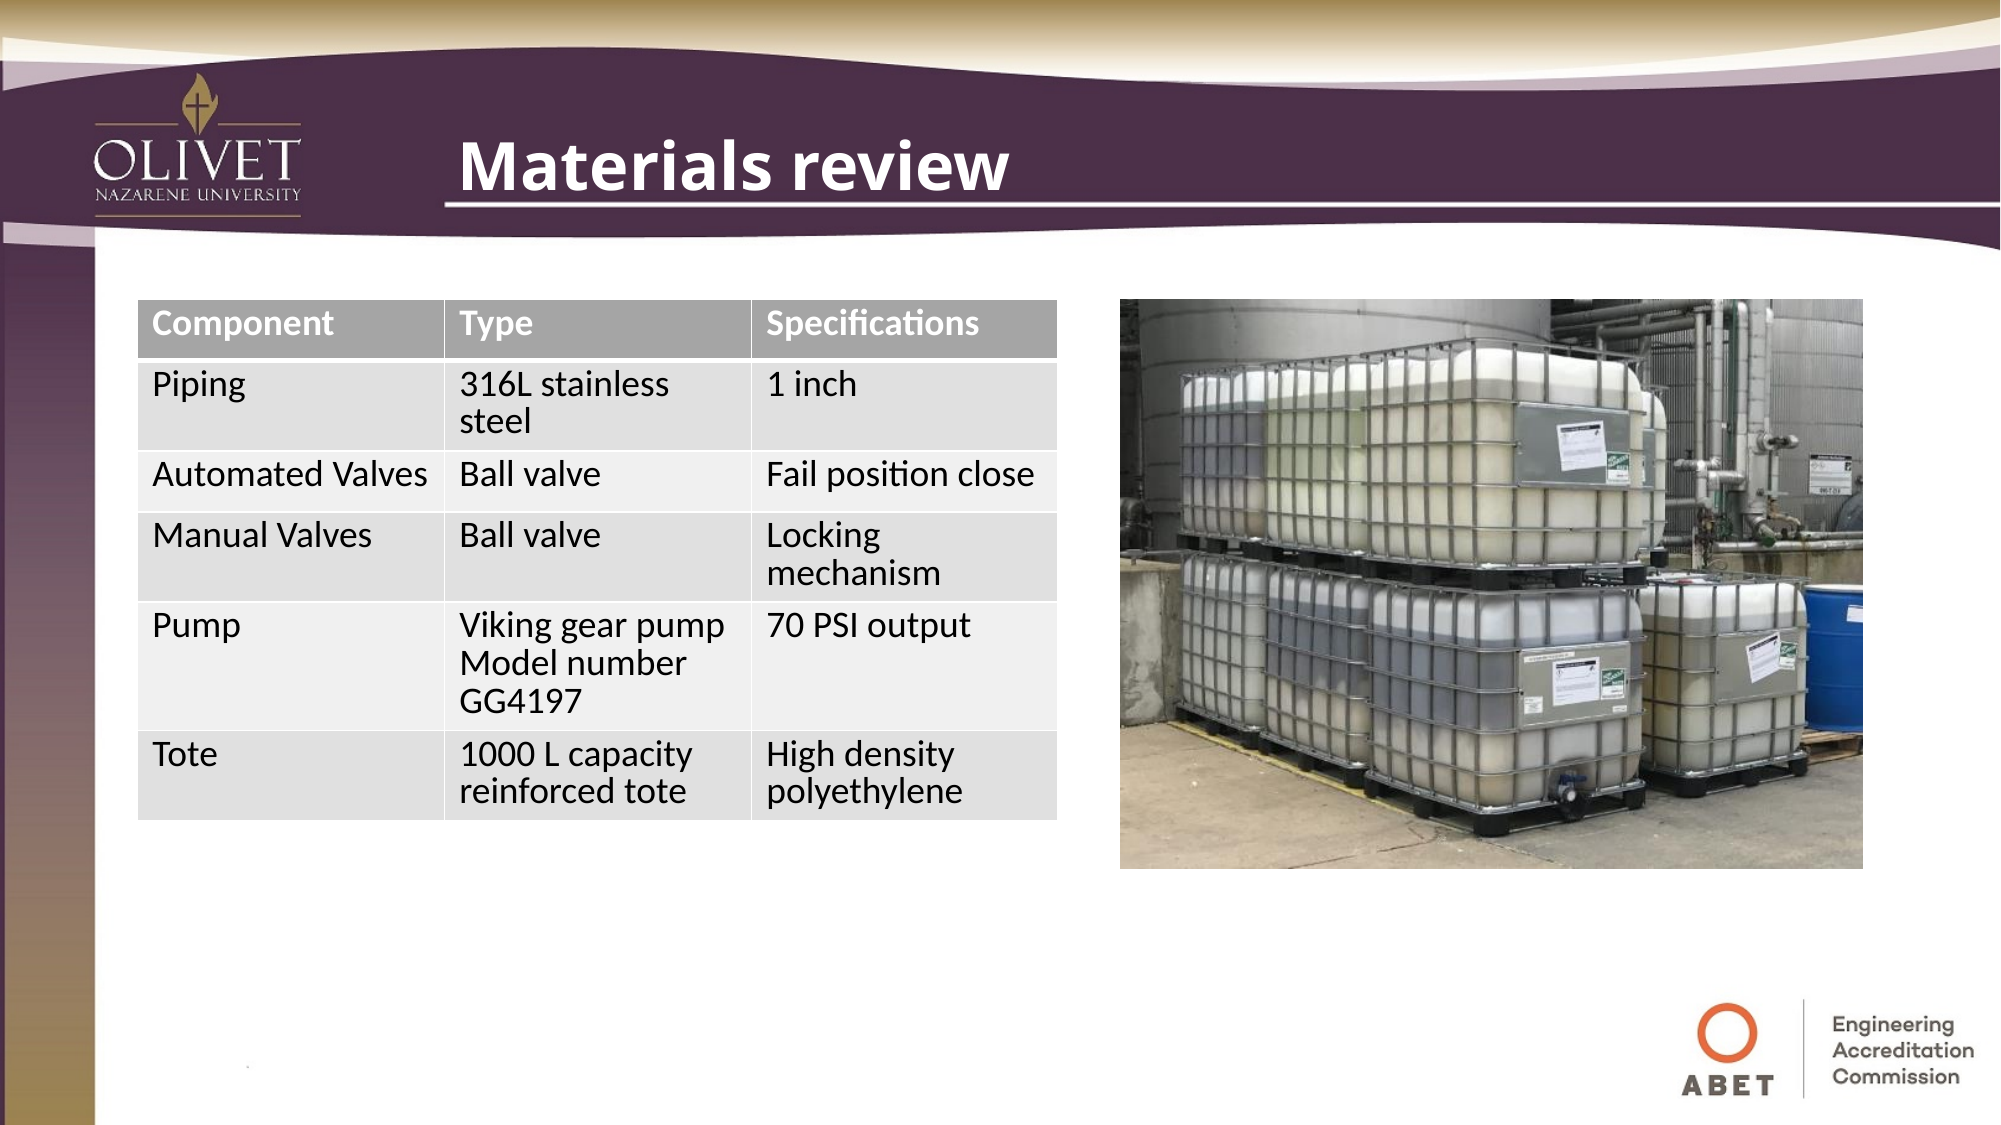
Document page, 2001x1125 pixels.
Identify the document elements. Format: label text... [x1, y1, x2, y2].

table_cell Viking gear pump Model number GG4197 [445, 603, 751, 730]
table_cell Tote [138, 731, 444, 820]
table_header Type [445, 300, 751, 358]
table_cell Automated Valves [138, 452, 444, 511]
table_cell 1 inch [752, 363, 1057, 450]
table_cell Pump [138, 603, 444, 730]
table_cell High density polyethylene [752, 731, 1057, 820]
table_cell Fail position close [752, 452, 1057, 511]
table_cell Ball valve [445, 513, 751, 601]
table_cell 316L stainless steel [445, 363, 751, 450]
table_cell Manual Valves [138, 513, 444, 601]
table_header Component [138, 300, 444, 358]
title Materials review [442, 59, 1863, 278]
table_cell Ball valve [445, 452, 751, 511]
table_cell Piping [138, 363, 444, 450]
table_cell 1000 L capacity reinforced tote [445, 731, 751, 820]
table_header Specifications [752, 300, 1057, 358]
table_cell 70 PSI output [752, 603, 1057, 730]
picture [0, 0, 2001, 1125]
table_cell Locking mechanism [752, 513, 1057, 601]
